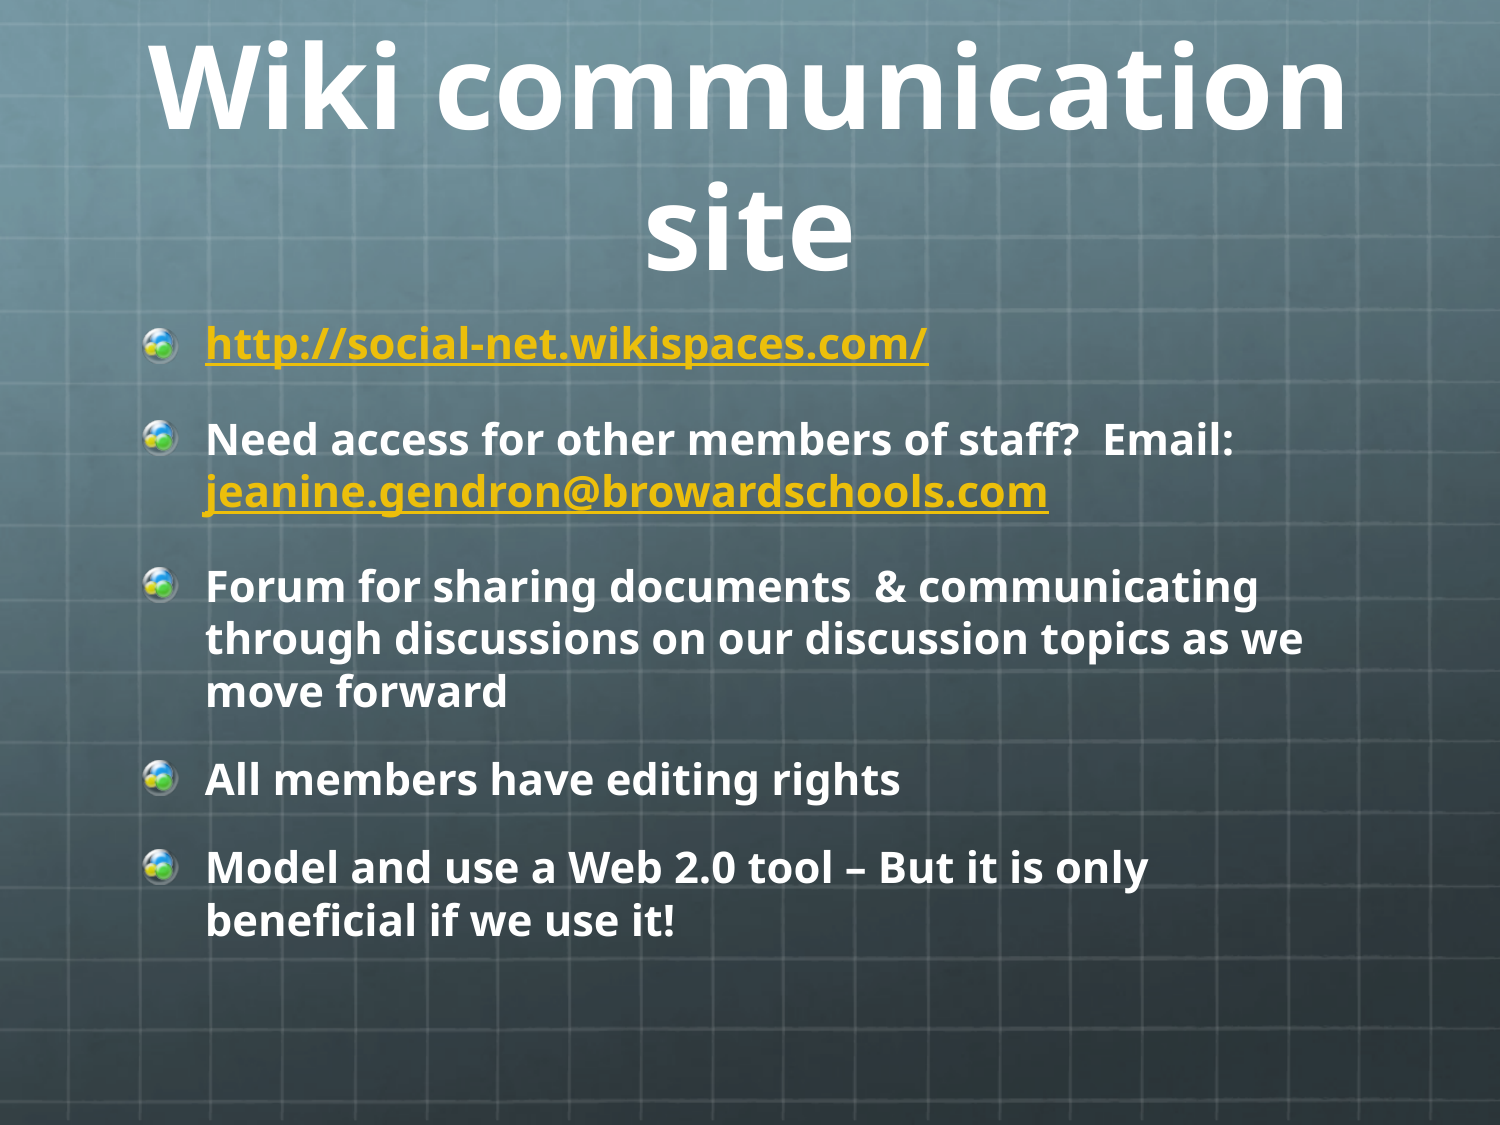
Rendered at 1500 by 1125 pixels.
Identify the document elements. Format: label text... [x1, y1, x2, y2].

picture [0, 0, 1500, 1125]
title Wiki communication site [127, 17, 1372, 289]
list http://social-net.wikispaces.com/ Need access for other members of staff? Email: jeanine.gendron@browardschools.com Forum for sharing documents & communicating through discussions on our discussion topics as we move forward All members have editing rights Model and use a Web 2.0 tool – But it is only beneficial if we use it! [127, 308, 1372, 958]
